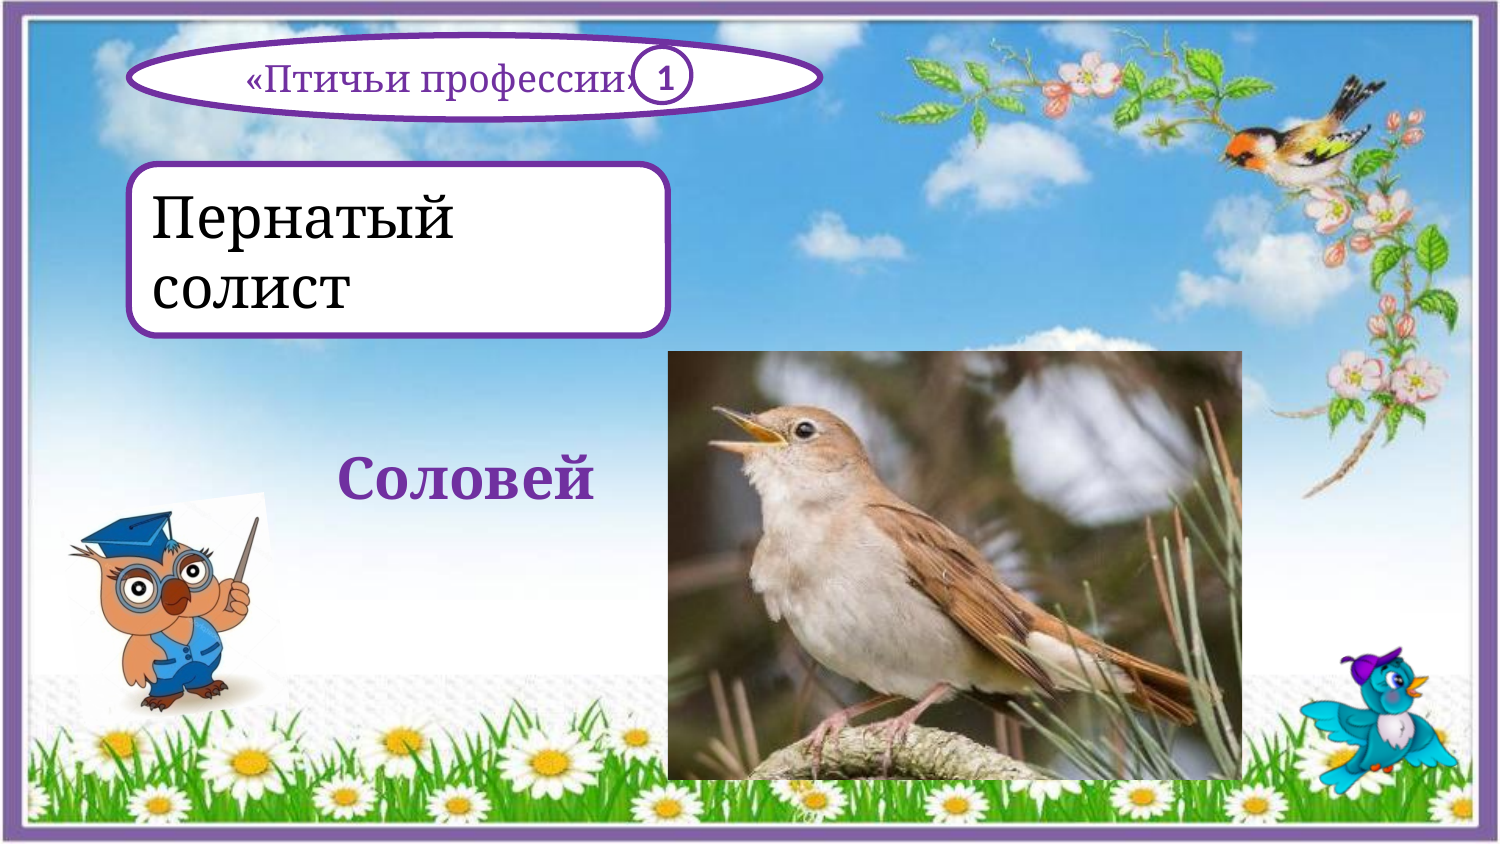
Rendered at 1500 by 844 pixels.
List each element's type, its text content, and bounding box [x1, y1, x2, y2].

text_box Пернатый солист [128, 164, 668, 336]
picture [0, 0, 1500, 844]
text_box 1 [630, 44, 694, 106]
text_box «Птичьи профессии» [128, 35, 821, 120]
text_box Соловей [321, 433, 610, 519]
